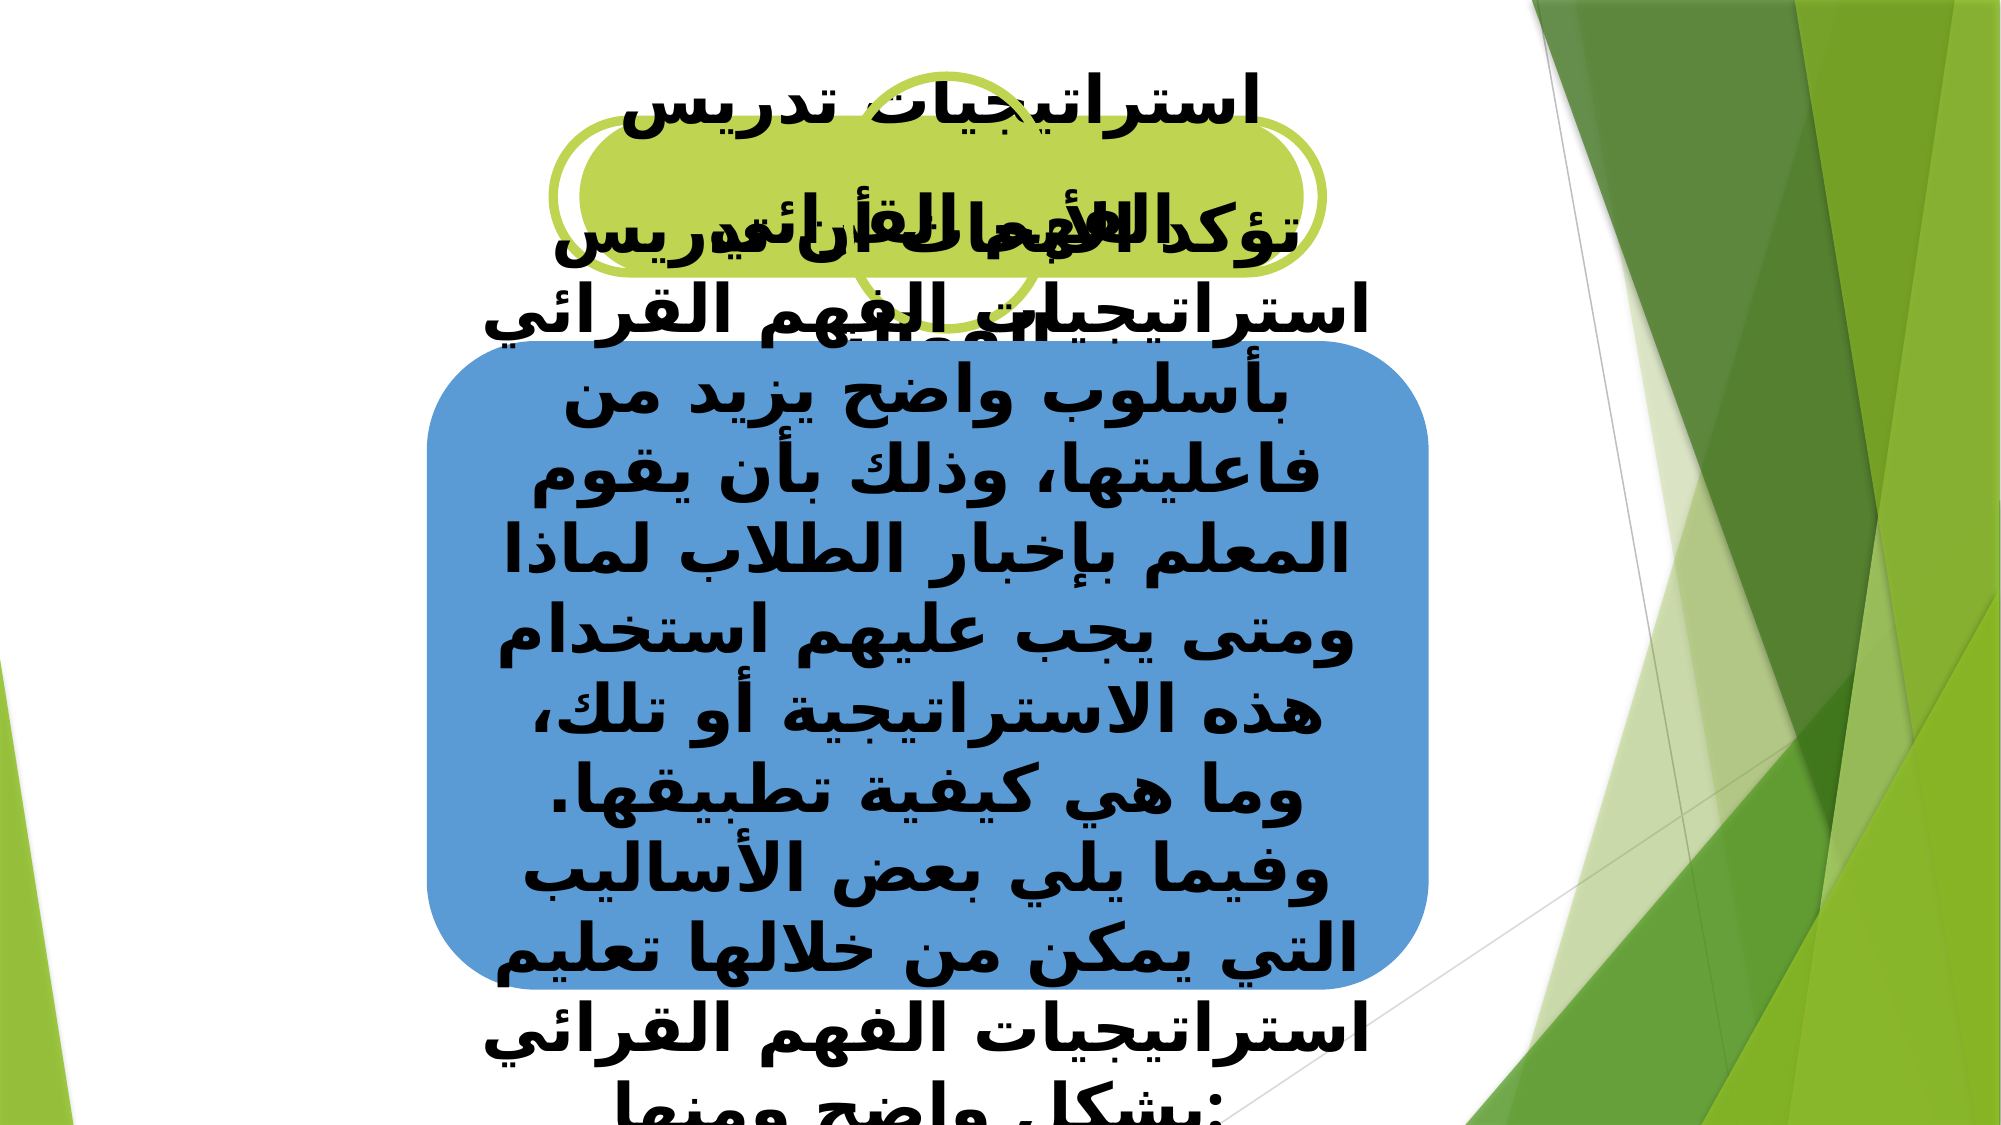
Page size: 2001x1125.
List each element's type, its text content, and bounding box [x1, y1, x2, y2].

text_box [847, 74, 1047, 331]
text_box تؤكد الأبحاث أن تدريس استراتيجيات الفهم القرائي بأسلوب واضح يزيد من فاعليتها، وذلك بأن يقوم المعلم بإخبار الطلاب لماذا ومتى يجب عليهم استخدام هذه الاستراتيجية أو تلك، وما هي كيفية تطبيقها. وفيما يلي بعض الأساليب التي يمكن من خلالها تعليم استراتيجيات الفهم القرائي بشكل واضح ومنها: [426, 341, 1429, 990]
text_box [1233, 118, 1324, 275]
text_box [551, 118, 650, 275]
text_box استراتيجيات تدريس الفهم القرائي الفعالة [1030, 118, 1304, 275]
text_box استراتيجيات تدريس الفهم القرائي الفعالة [579, 118, 863, 275]
